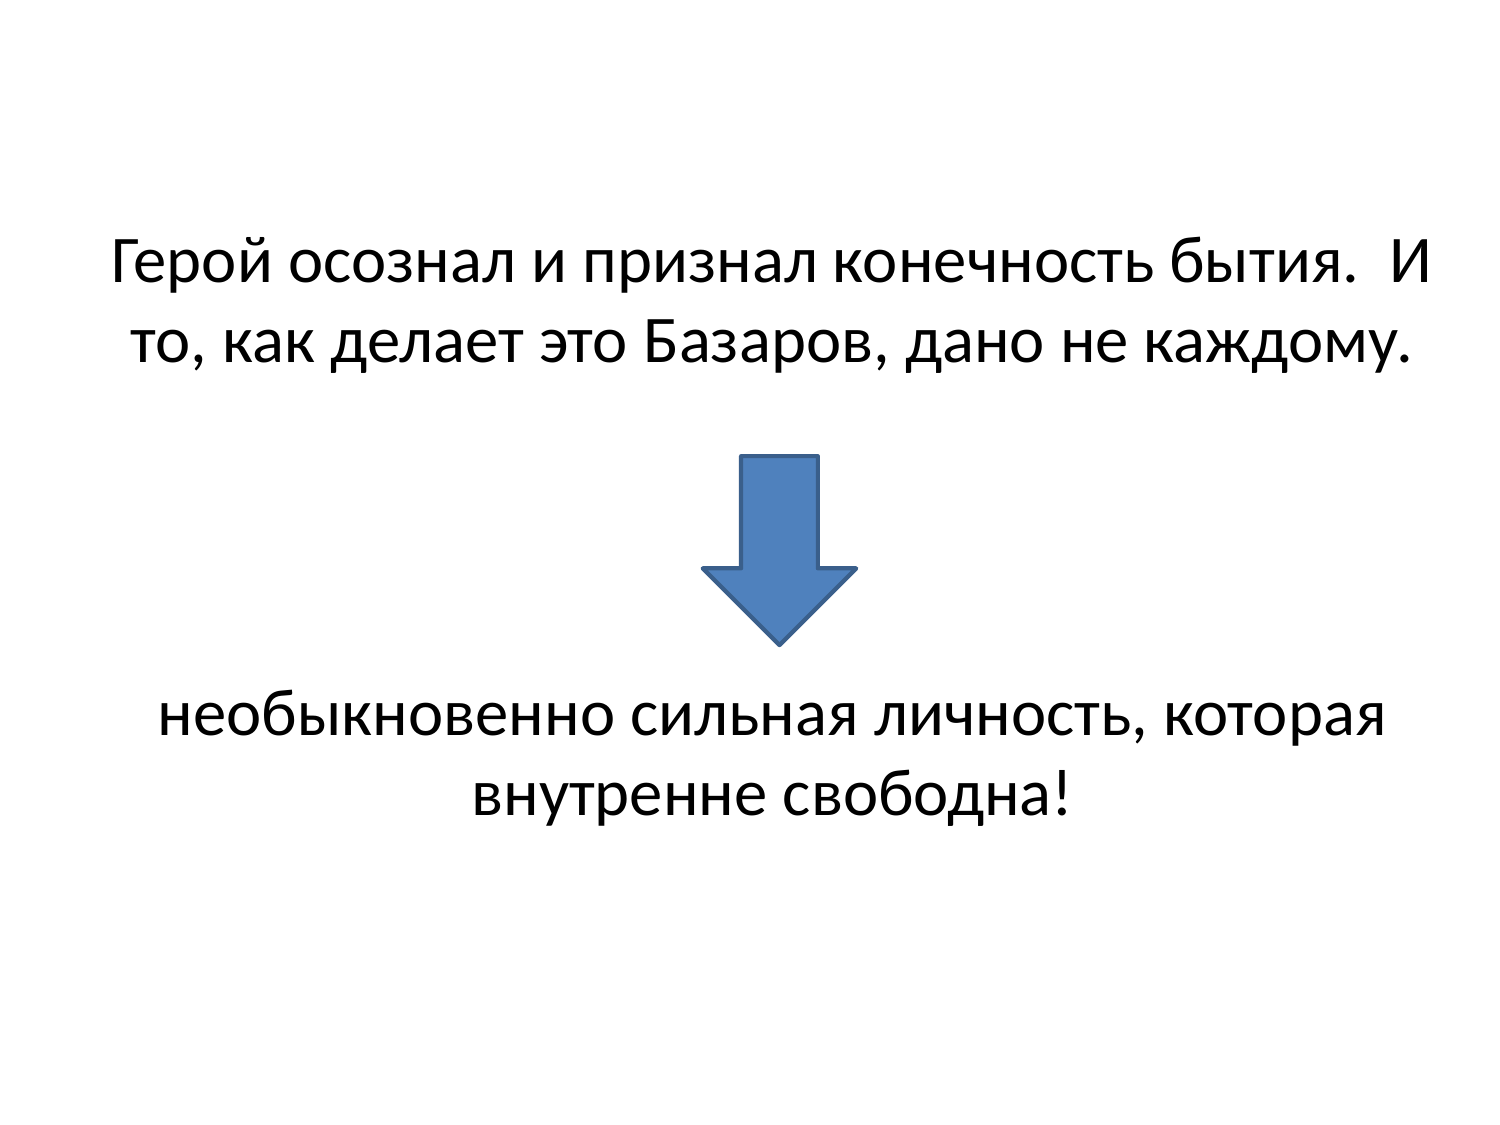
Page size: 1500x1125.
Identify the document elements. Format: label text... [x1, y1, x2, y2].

list Герой осознал и признал конечность бытия. И то, как делает это Базаров, дано не каждому. необыкновенно сильная личность, которая внутренне свободна! [75, 208, 1471, 1005]
text_box [700, 454, 859, 648]
